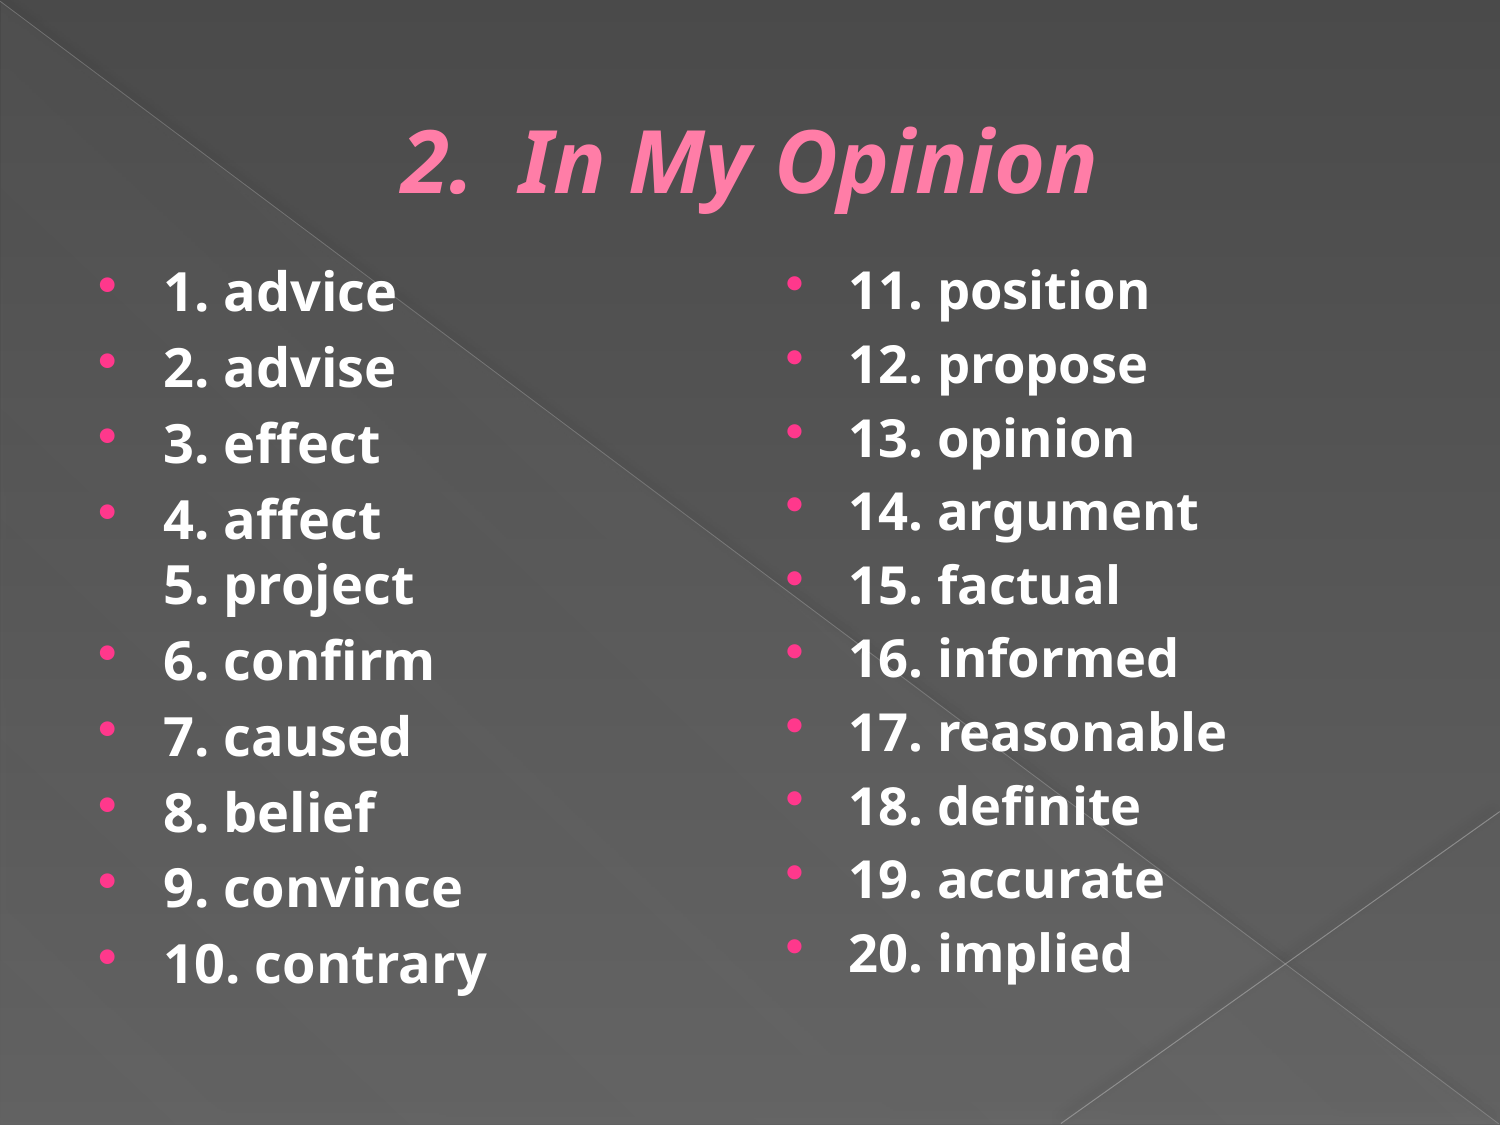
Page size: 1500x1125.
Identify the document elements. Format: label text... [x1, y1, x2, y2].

list 1. advice 2. advise 3. effect 4. affect 5. project 6. confirm 7. caused 8. belief 9. convince 10. contrary [75, 249, 738, 1013]
title 2. In My Opinion [75, 43, 1425, 274]
list 11. position 12. propose 13. opinion 14. argument 15. factual 16. informed 17. reasonable 18. definite 19. accurate 20. implied [762, 249, 1425, 993]
